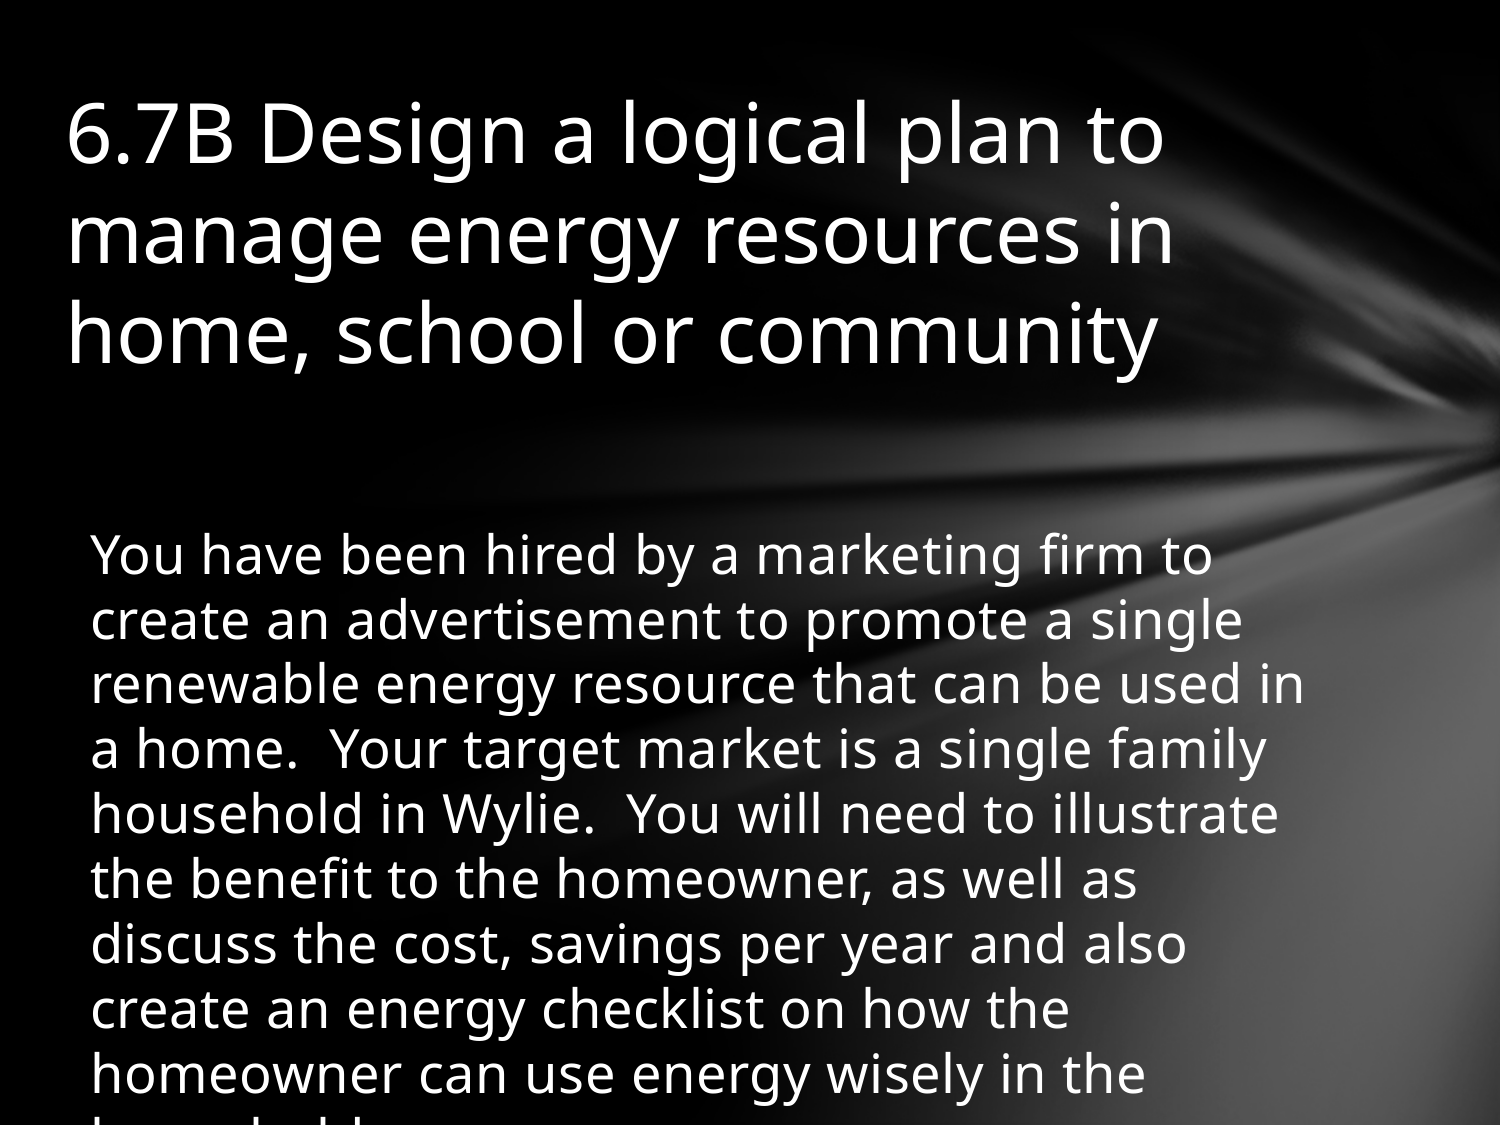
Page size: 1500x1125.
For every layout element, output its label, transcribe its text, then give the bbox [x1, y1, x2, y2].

list You have been hired by a marketing firm to create an advertisement to promote a single renewable energy resource that can be used in a home. Your target market is a single family household in Wylie. You will need to illustrate the benefit to the homeowner, as well as discuss the cost, savings per year and also create an energy checklist on how the homeowner can use energy wisely in the household. [75, 512, 1335, 1063]
title 6.7B Design a logical plan to manage energy resources in home, school or community [50, 37, 1310, 388]
